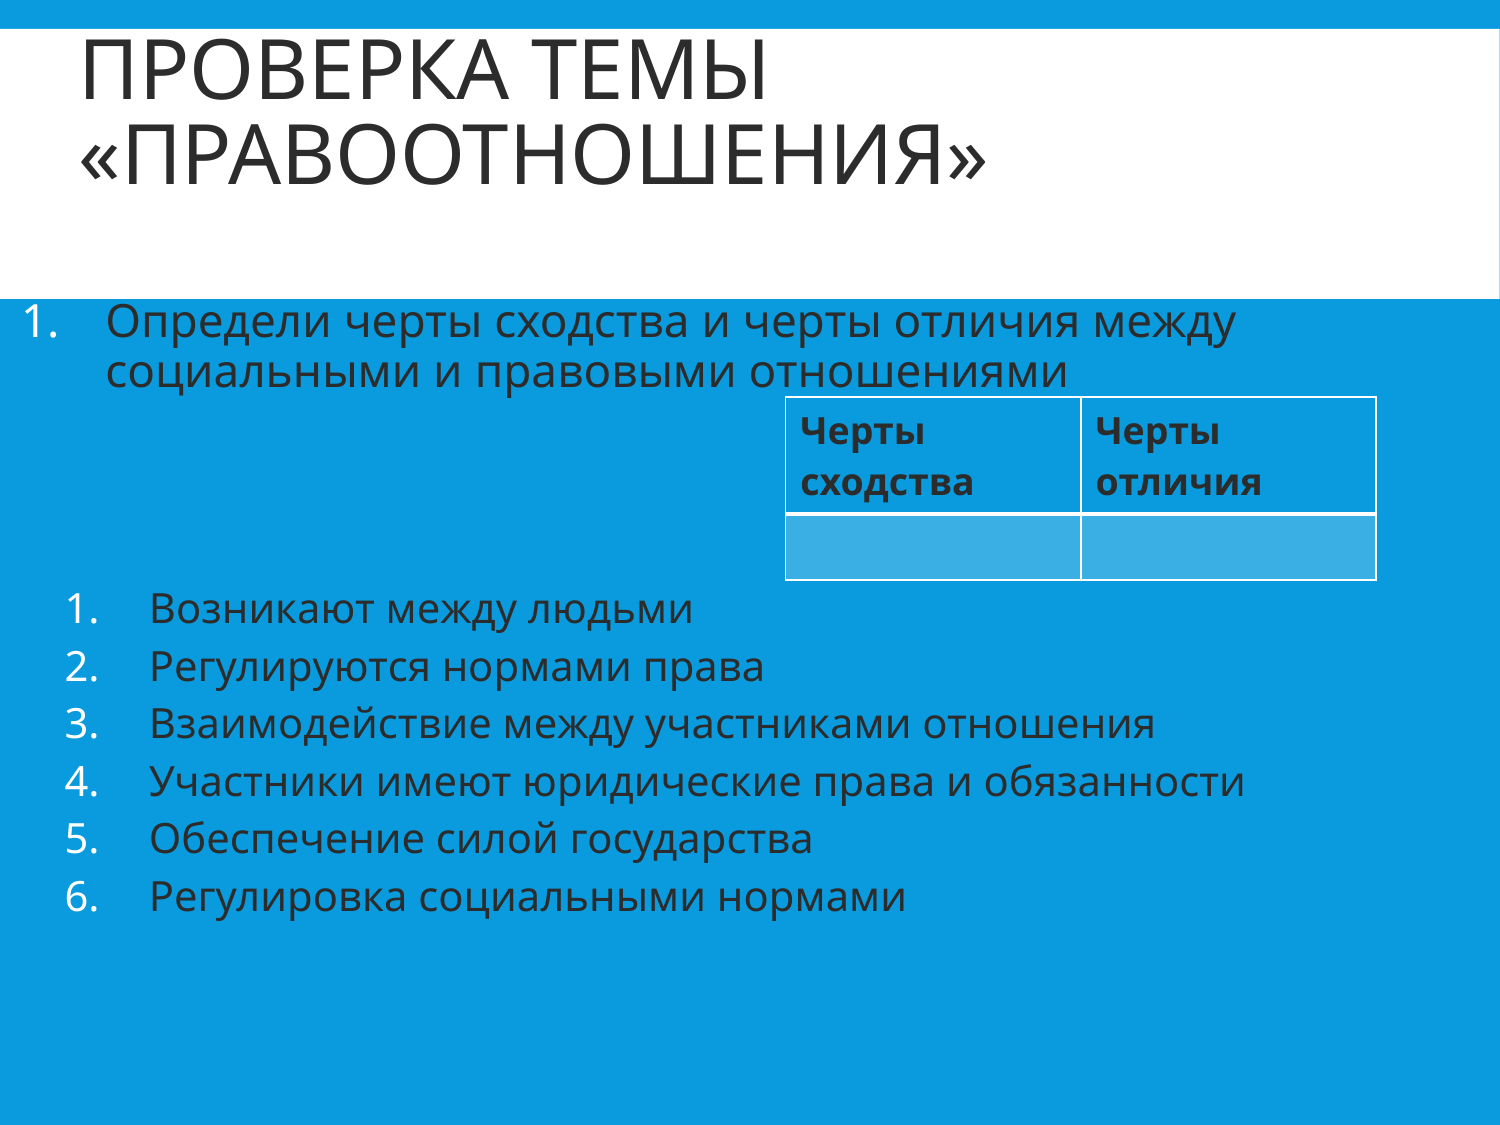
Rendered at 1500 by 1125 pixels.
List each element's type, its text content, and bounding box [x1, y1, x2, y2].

table_header Черты отличия [1082, 398, 1375, 512]
table_cell [786, 516, 1080, 579]
table_header Черты сходства [786, 398, 1080, 512]
table_cell [1082, 516, 1375, 579]
title Проверка темы «Правоотношения» [64, 23, 1436, 211]
list Определи черты сходства и черты отличия между социальными и правовыми отношениями Возникают между людьми Регулируются нормами права Взаимодействие между участниками отношения Участники имеют юридические права и обязанности Обеспечение силой государства Регулировка социальными нормами [0, 290, 1500, 1125]
